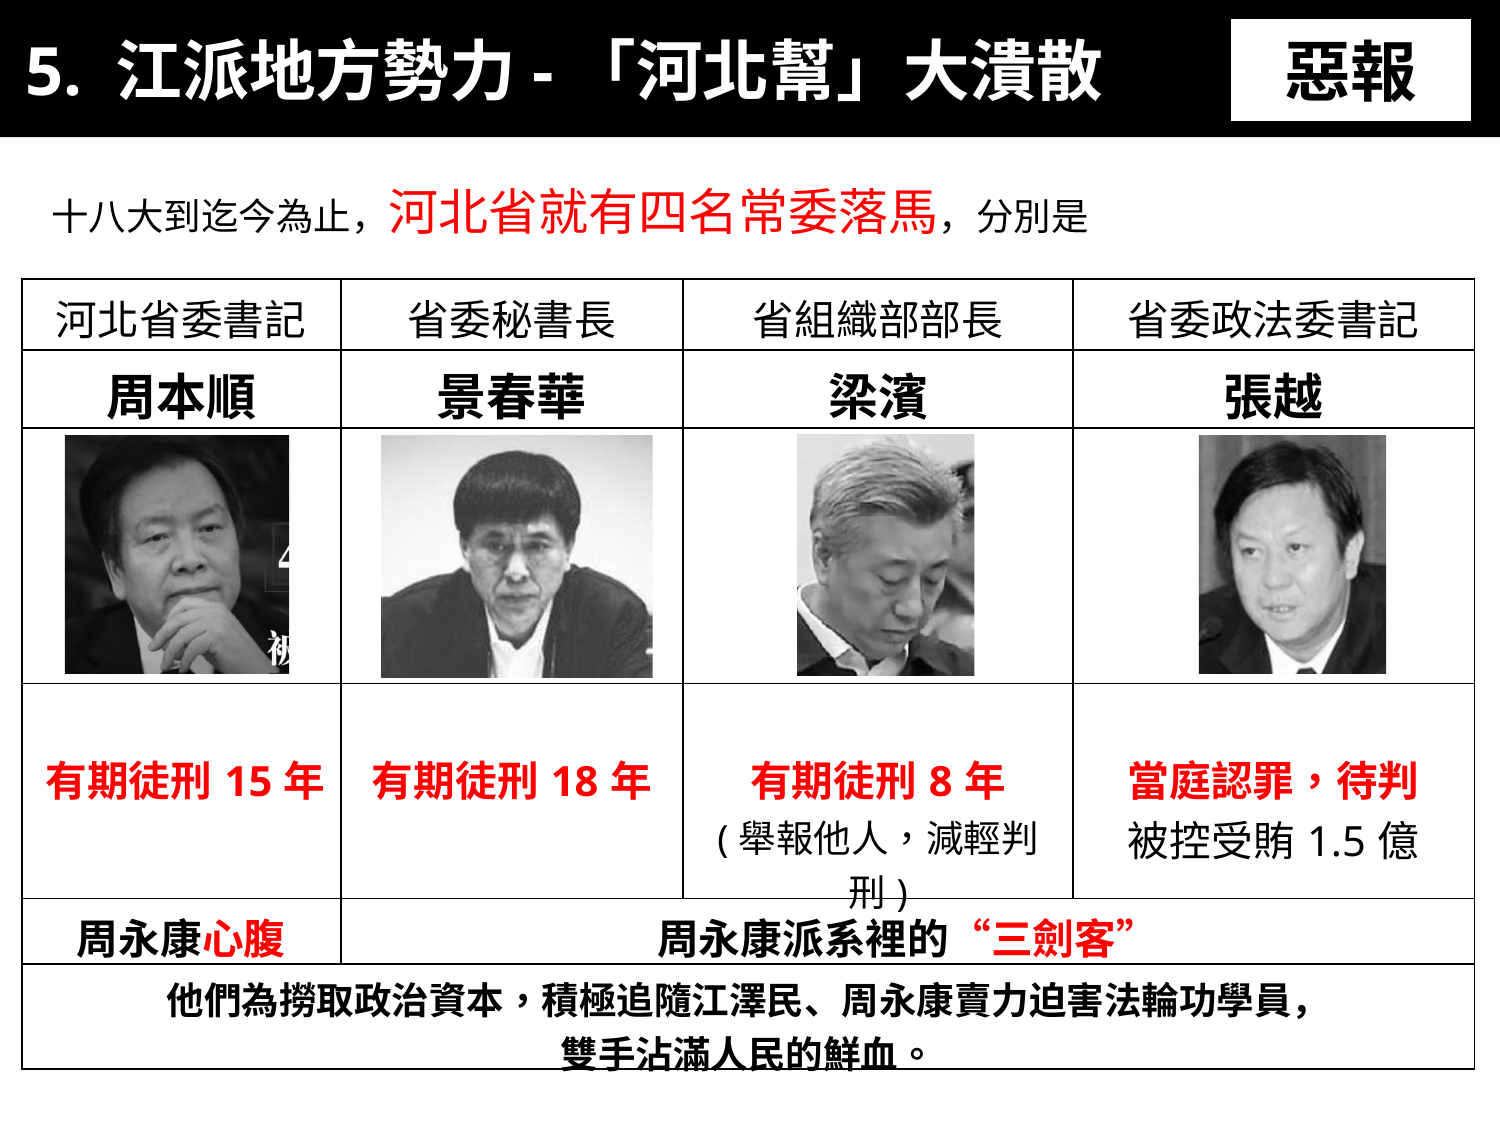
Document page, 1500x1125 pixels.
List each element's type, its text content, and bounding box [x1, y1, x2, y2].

table_header 省委秘書長 [342, 280, 682, 349]
picture [1198, 435, 1387, 674]
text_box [0, 0, 1500, 138]
table_cell 有期徒刑8年 (舉報他人，減輕判刑) [684, 684, 1072, 898]
table_cell 當庭認罪，待判 被控受賄1.5億 [1074, 684, 1474, 898]
table_cell 有期徒刑18年 [342, 684, 682, 898]
table_cell 他們為撈取政治資本，積極追隨江澤民、周永康賣力迫害法輪功學員， 雙手沾滿人民的鮮血。 [23, 965, 1474, 1068]
table_cell 有期徒刑15年 [23, 684, 340, 898]
picture [380, 435, 653, 678]
table_header 河北省委書記 [23, 280, 340, 349]
table_cell 周永康心腹 [23, 899, 340, 963]
table_cell 周永康派系裡的“三劍客” [342, 899, 1474, 963]
table_cell 周本順 [23, 351, 340, 427]
table_header 省組織部部長 [684, 280, 1072, 349]
table_header 省委政法委書記 [1074, 280, 1474, 349]
table_cell 梁濱 [684, 351, 1072, 427]
picture [796, 433, 975, 676]
table_cell [1074, 429, 1474, 683]
table_cell [342, 429, 682, 683]
table_cell [684, 429, 1072, 683]
picture [64, 435, 290, 674]
table_cell 景春華 [342, 351, 682, 427]
text_box 十八大到迄今為止，河北省就有四名常委落馬，分別是 [36, 172, 1466, 248]
table_cell [23, 429, 340, 683]
table_cell 張越 [1074, 351, 1474, 427]
